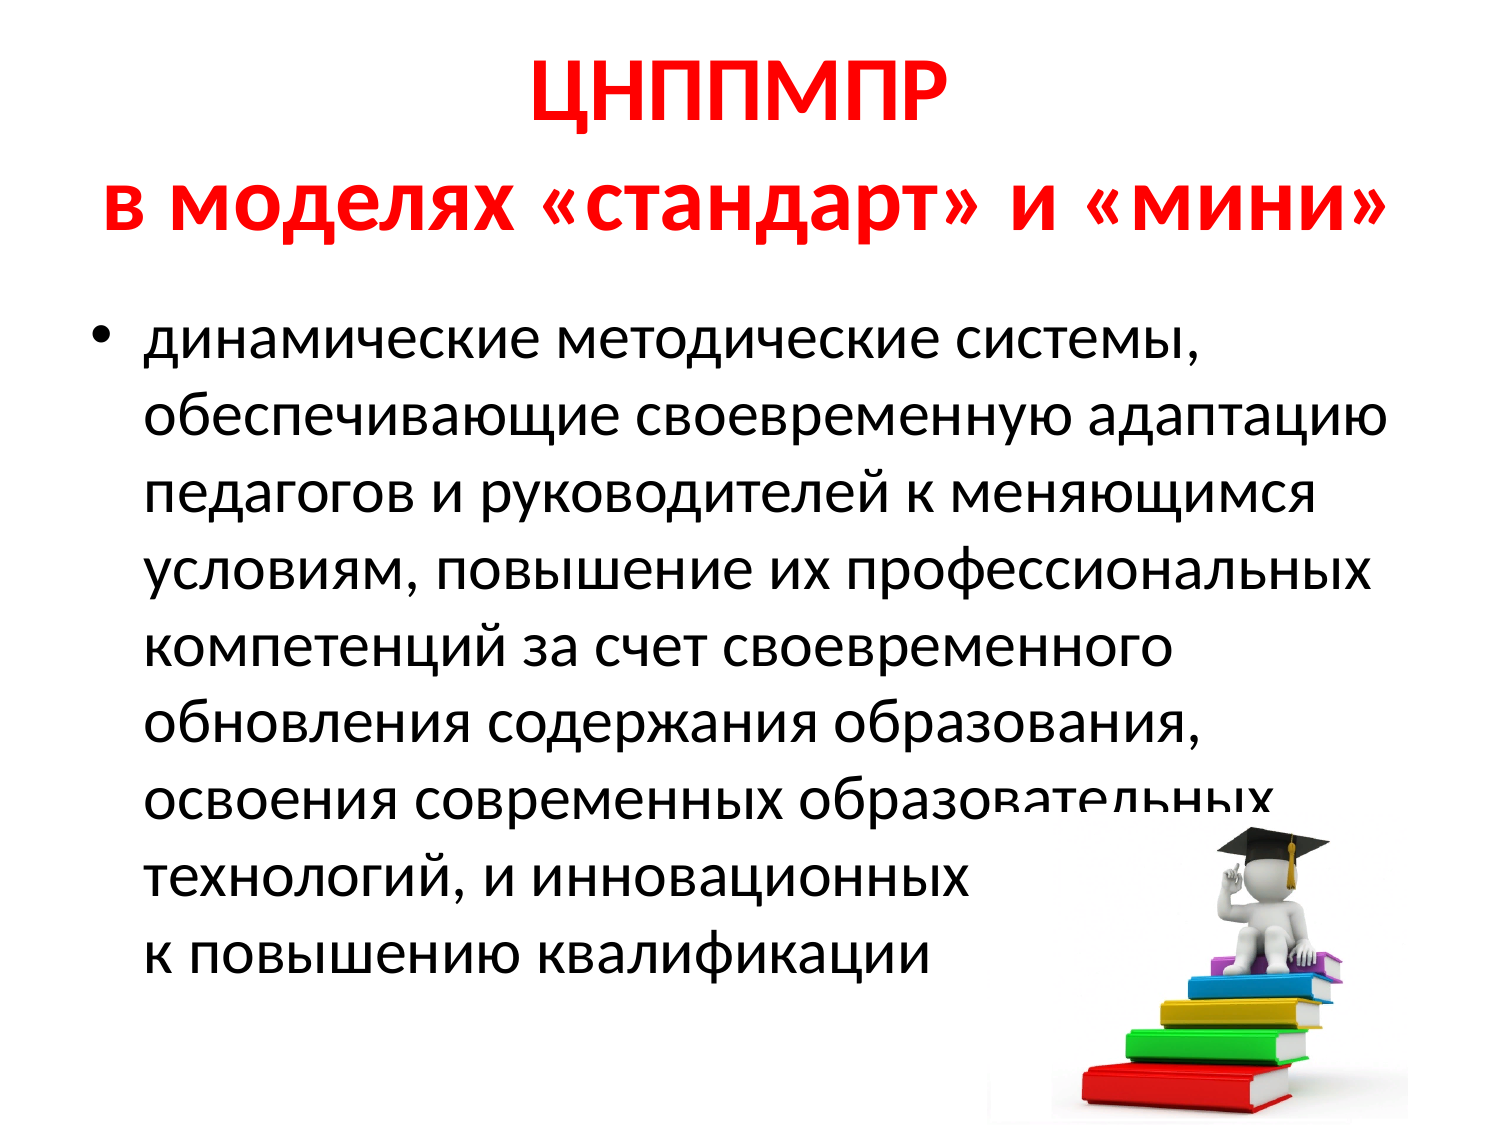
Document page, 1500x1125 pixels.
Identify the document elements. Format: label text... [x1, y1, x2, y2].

title ЦНППМПР в моделях «стандарт» и «мини» [75, 45, 1425, 233]
list динамические методические системы, обеспечивающие своевременную адаптацию педагогов и руководителей к меняющимся условиям, повышение их профессиональных компетенций за счет своевременного обновления содержания образования, освоения современных образовательных технологий, и инновационных подходов к повышению квалификации [75, 287, 1425, 1050]
picture [987, 812, 1500, 1125]
